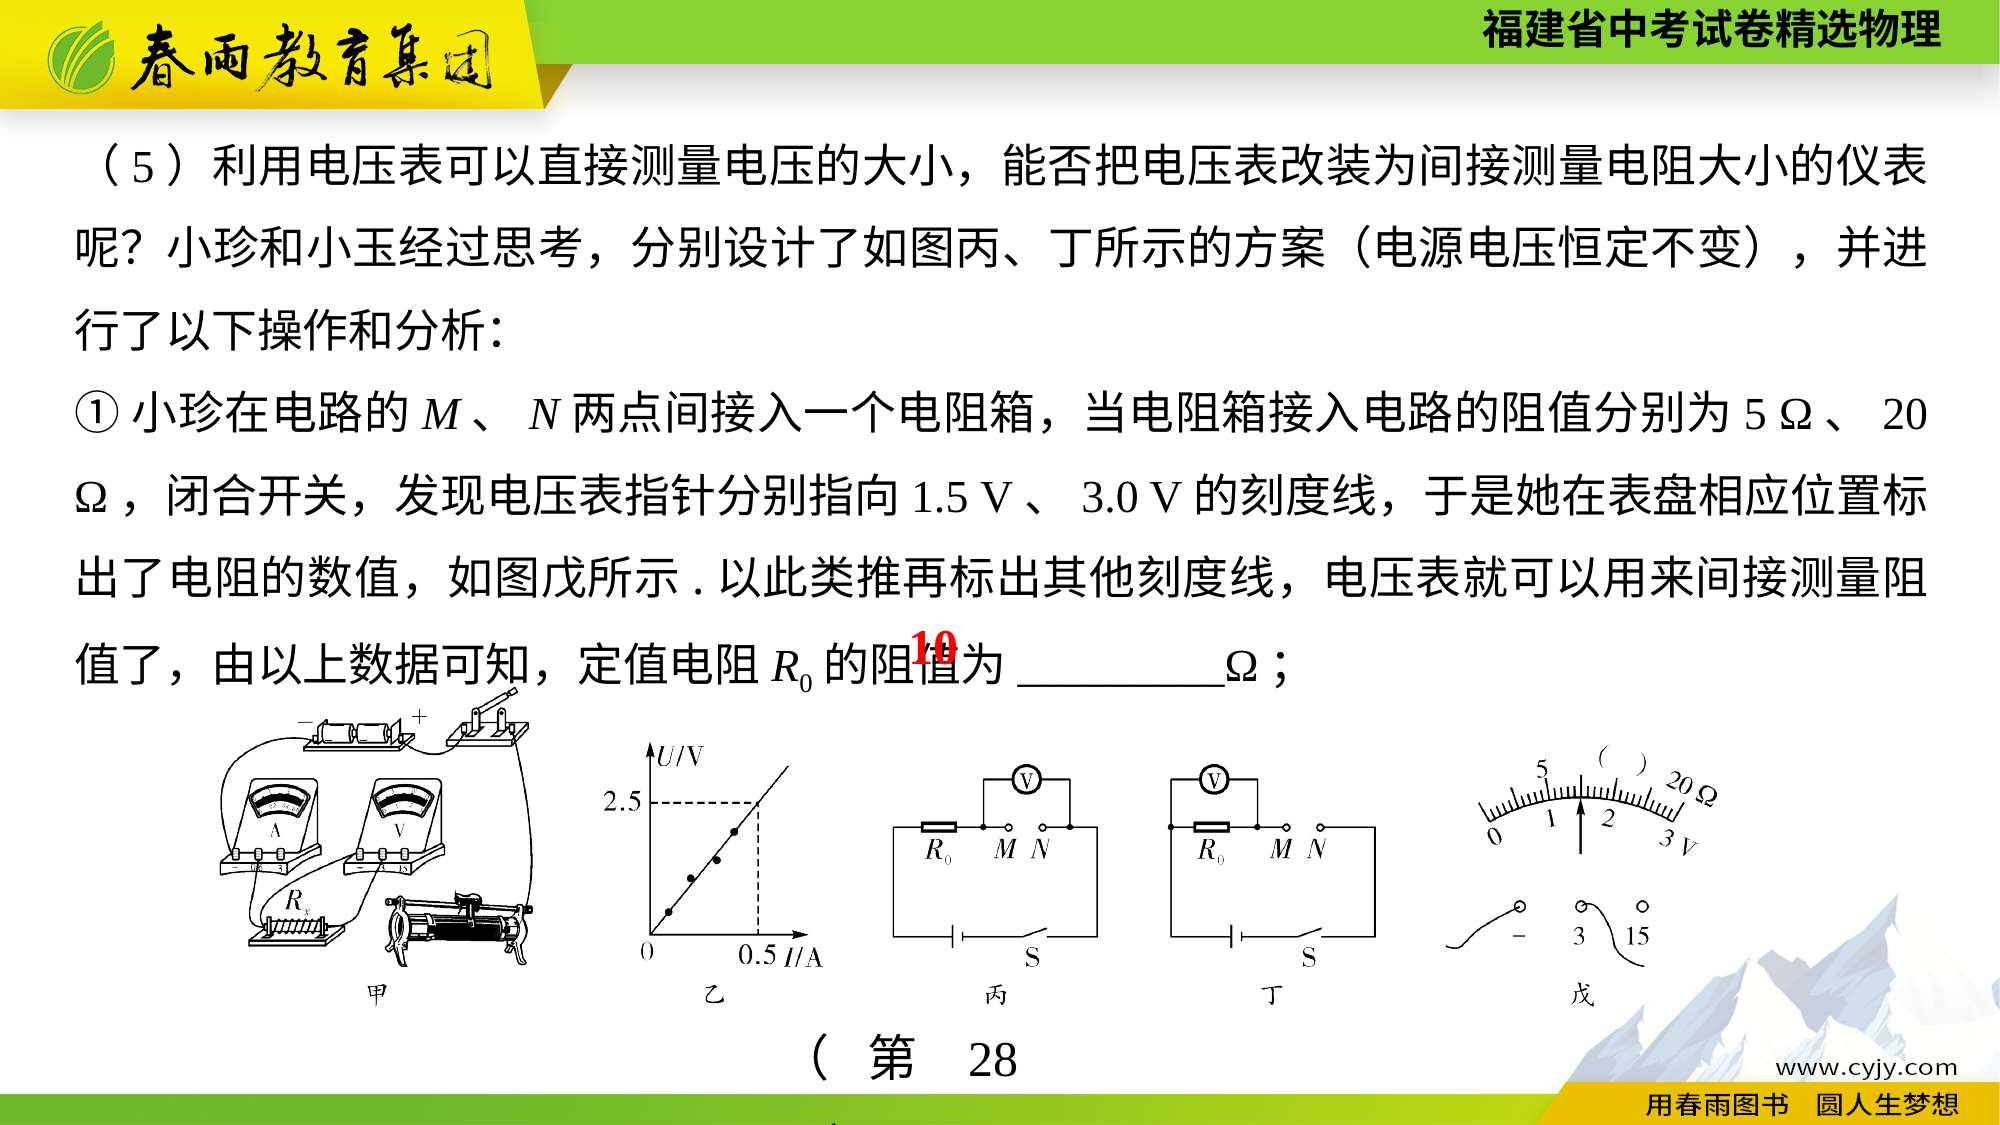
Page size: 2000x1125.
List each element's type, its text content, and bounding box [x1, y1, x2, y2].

text_box 10 [893, 607, 1036, 680]
text_box （第28题） [765, 1028, 1045, 1094]
picture [0, 0, 2000, 1125]
list （5）利用电压表可以直接测量电压的大小，能否把电压表改装为间接测量电阻大小的仪表呢？小珍和小玉经过思考，分别设计了如图丙、丁所示的方案（电源电压恒定不变），并进行了以下操作和分析： ①小珍在电路的M、N两点间接入一个电阻箱，当电阻箱接入电路的阻值分别为5 Ω、20 Ω，闭合开关，发现电压表指针分别指向1.5 V、3.0 V的刻度线，于是她在表盘相应位置标出了电阻的数值，如图戊所示.以此类推再标出其他刻度线，电压表就可以用来间接测量阻值了，由以上数据可知，定值电阻R0的阻值为_________Ω； [59, 101, 1944, 701]
